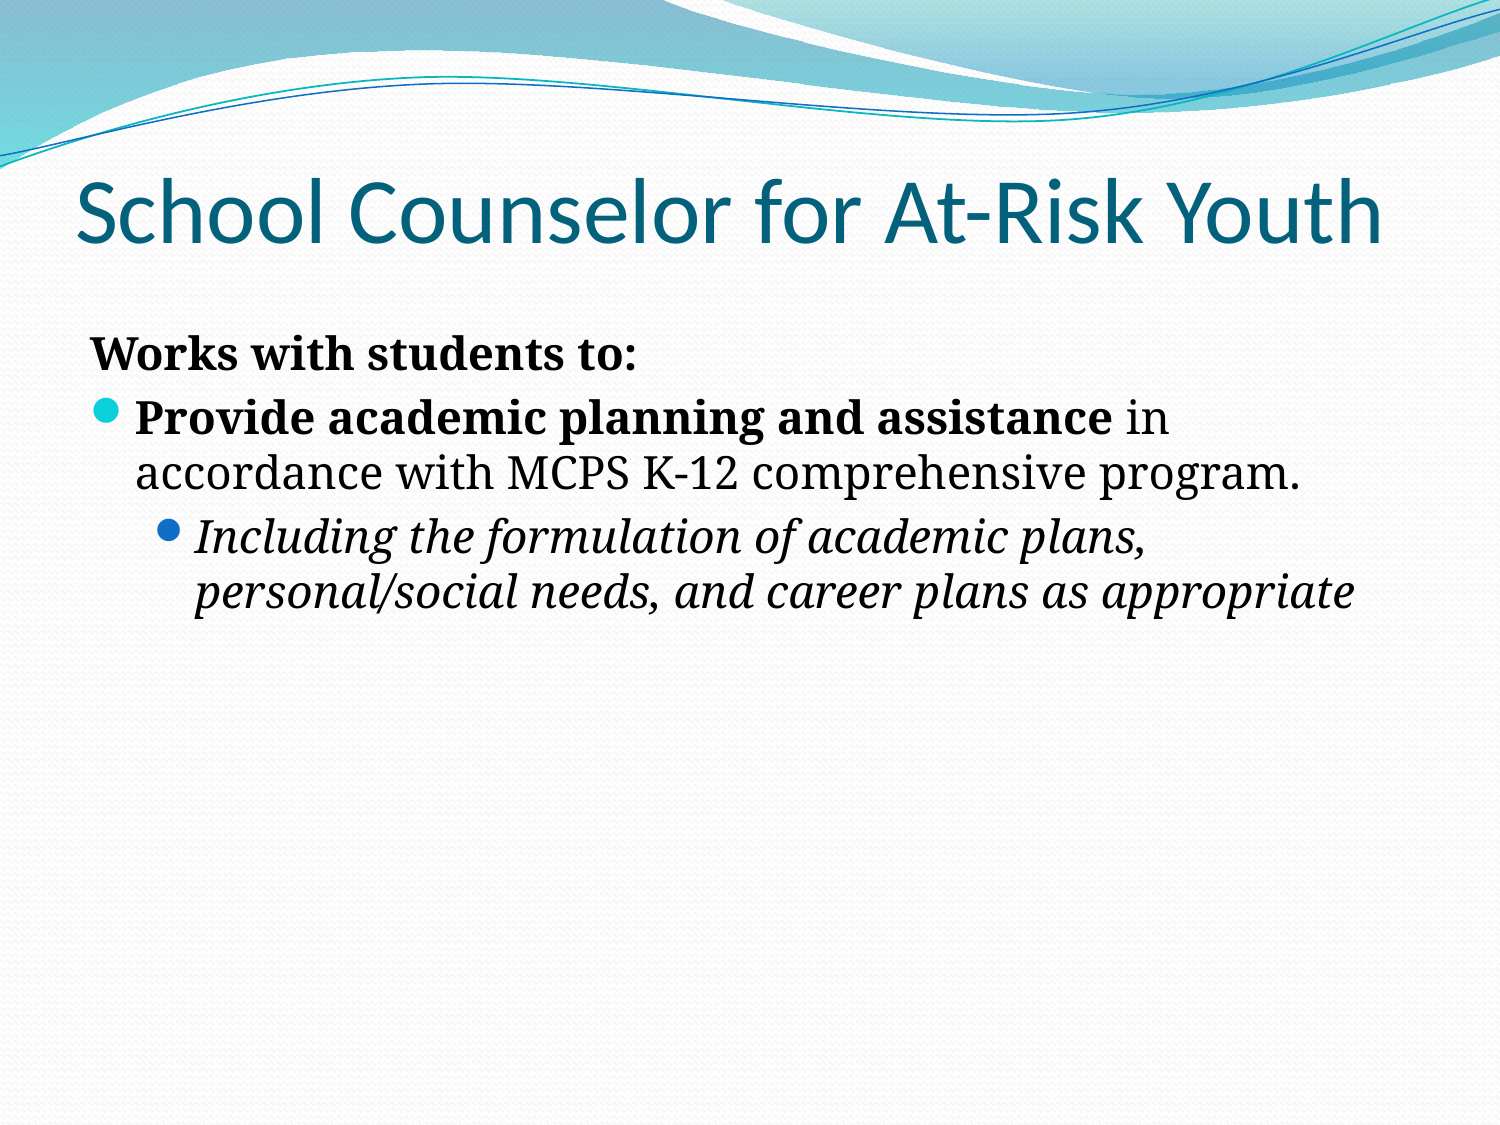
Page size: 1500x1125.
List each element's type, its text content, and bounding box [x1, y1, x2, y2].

list Works with students to: Provide academic planning and assistance in accordance with MCPS K-12 comprehensive program. Including the formulation of academic plans, personal/social needs, and career plans as appropriate [75, 317, 1425, 1038]
title School Counselor for At-Risk Youth [75, 115, 1425, 263]
